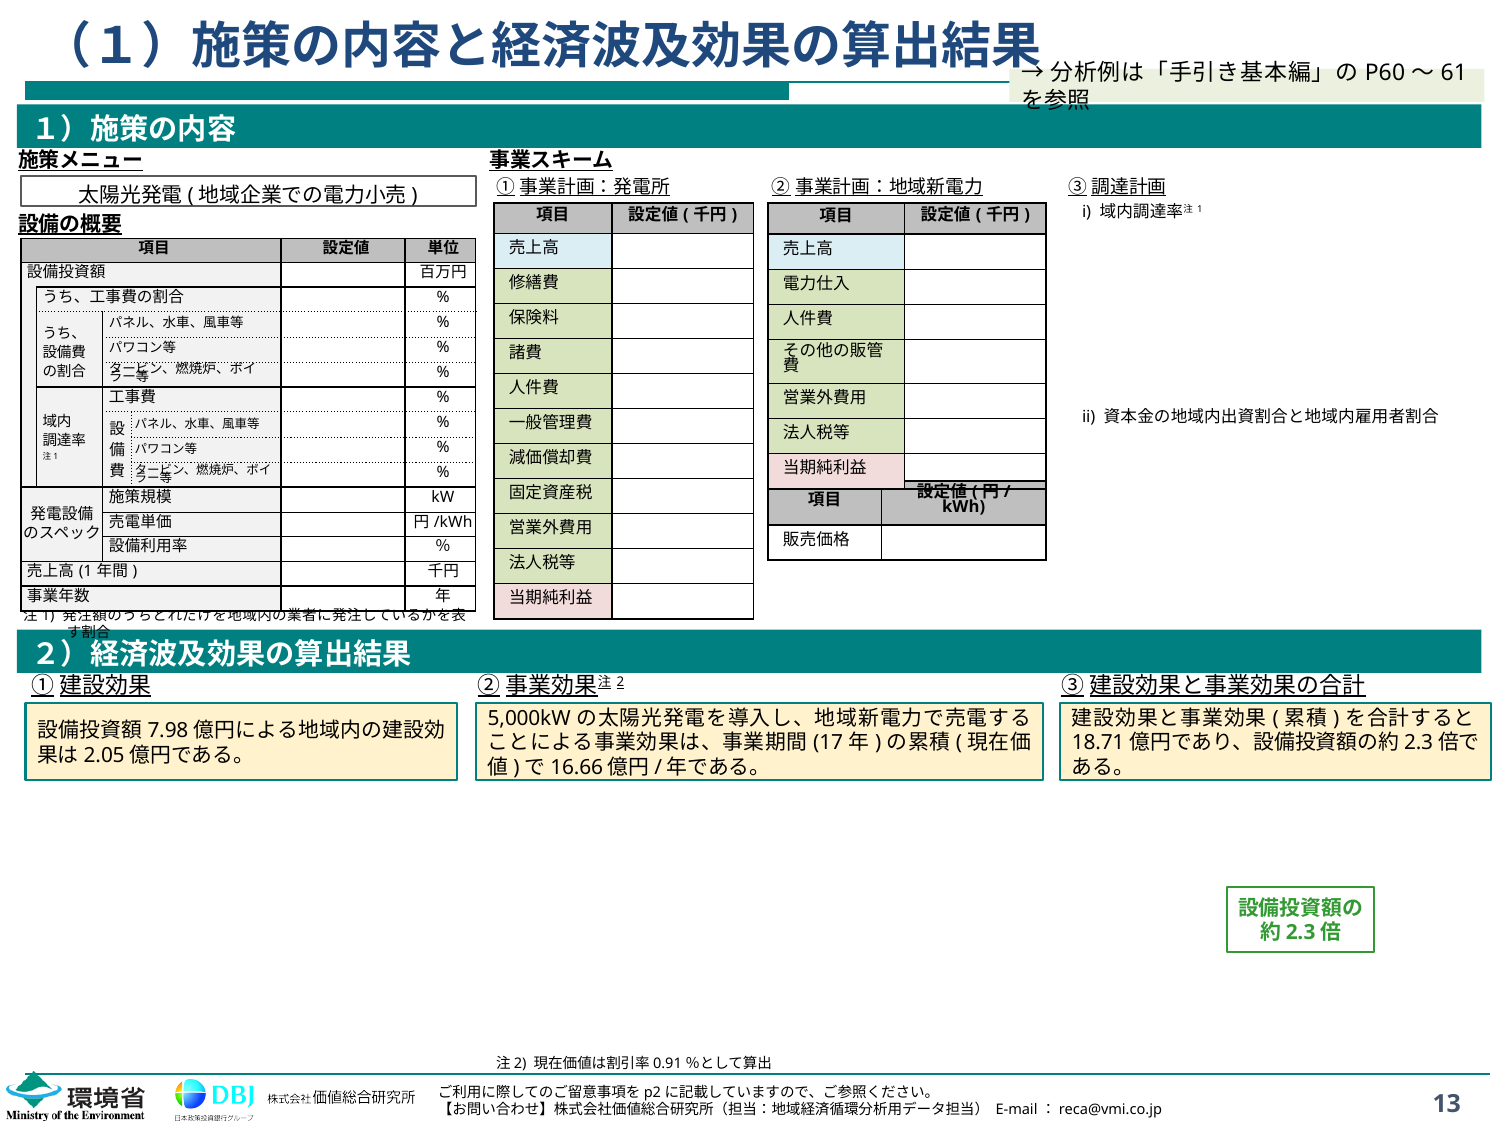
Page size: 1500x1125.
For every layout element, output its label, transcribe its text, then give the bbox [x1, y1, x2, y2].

table_cell [282, 562, 404, 585]
table_cell うち、工事費の割合 [37, 288, 280, 312]
table_cell タービン、燃焼炉、ボイラー等 [132, 462, 280, 486]
table_cell 減価償却費 [495, 444, 611, 478]
table_cell [905, 270, 1045, 304]
table_cell 円/kWh [406, 513, 475, 536]
table_cell 販売価格 [769, 526, 881, 559]
text_box ２）経済波及効果の算出結果 [16, 629, 1482, 673]
table_cell 百万円 [406, 263, 475, 286]
table_cell [613, 584, 753, 618]
table_cell 諸費 [495, 339, 611, 373]
text_box ③調達計画 [1068, 174, 1246, 198]
text_box 太陽光発電(地域企業での電力小売) [20, 176, 476, 206]
text_box ①建設効果 [16, 673, 407, 706]
text_box 建設効果と事業効果(累積)を合計すると18.71億円であり、設備投資額の約2.3倍である。 [1060, 703, 1492, 780]
table_cell [282, 488, 404, 512]
text_box 注2) 現在価値は割引率0.91％として算出 [496, 1055, 1028, 1072]
table_cell % [406, 437, 475, 462]
table_cell 設備費 [103, 412, 132, 486]
table_header 単位 [406, 239, 475, 262]
table_cell [905, 384, 1045, 418]
table_cell % [406, 412, 475, 437]
table_cell [282, 412, 404, 437]
table_header 項目 [495, 204, 611, 233]
table_cell パネル、水車、風車等 [132, 412, 280, 437]
table_cell [282, 388, 404, 412]
table_cell うち、 設備費 の割合 [37, 312, 102, 386]
table_cell パワコン等 [103, 337, 280, 362]
table_cell % [406, 288, 475, 312]
text_box ②事業効果注2 [462, 673, 853, 706]
picture [2, 1071, 148, 1125]
table_cell 固定資産税 [495, 479, 611, 513]
table_cell [282, 462, 404, 486]
text_box ii) 資本金の地域内出資割合と地域内雇用者割合 [1082, 406, 1474, 427]
table_header 項目 [769, 490, 881, 524]
table_cell タービン、燃焼炉、ボイラー等 [103, 362, 280, 386]
table_cell [905, 340, 1045, 383]
table_cell 売上高(1年間) [22, 562, 280, 585]
table_cell 売上高 [495, 234, 611, 268]
table_header 設定値(円/kWh) [882, 490, 1045, 524]
table_cell [282, 337, 404, 362]
table_cell 人件費 [495, 374, 611, 408]
table_header 設定値(千円) [613, 204, 753, 233]
table_cell ％ [406, 537, 475, 561]
table_cell 当期純利益 [769, 454, 904, 488]
table_cell [613, 269, 753, 303]
text_box i) 域内調達率注1 [1082, 200, 1230, 221]
table_cell 千円 [406, 562, 475, 585]
table_cell [282, 437, 404, 462]
table_cell % [406, 388, 475, 412]
text_box 5,000kWの太陽光発電を導入し、地域新電力で売電することによる事業効果は、事業期間(17年)の累積(現在価値)で16.66億円/年である。 [475, 703, 1043, 780]
title （１）施策の内容と経済波及効果の算出結果 [25, 0, 1355, 82]
table_cell 保険料 [495, 304, 611, 338]
table_cell % [406, 362, 475, 386]
table_cell [282, 263, 404, 286]
table_cell [613, 444, 753, 478]
table_cell % [406, 462, 475, 486]
text_box 施策メニュー [18, 148, 166, 173]
table_cell [282, 288, 404, 312]
table_cell [882, 526, 1045, 559]
table_cell [613, 514, 753, 548]
table_cell 当期純利益 [495, 584, 611, 618]
table_cell [282, 513, 404, 536]
table_cell 設備投資額 [22, 263, 280, 287]
table_header 項目 [22, 239, 280, 262]
table_cell 人件費 [769, 305, 904, 339]
table_cell [282, 362, 404, 386]
table_cell [282, 312, 404, 337]
table_cell その他の販管費 [769, 340, 904, 383]
table_cell % [406, 312, 475, 337]
table_cell [22, 287, 36, 486]
table_cell 設備利用率 [103, 537, 280, 561]
text_box １）施策の内容 [16, 104, 1482, 148]
table_cell [613, 479, 753, 513]
table_cell [905, 235, 1045, 269]
table_header 項目 [769, 204, 904, 233]
table_cell [613, 409, 753, 443]
table_cell 施策規模 [103, 488, 280, 512]
table_cell [613, 339, 753, 373]
table_cell [282, 587, 404, 610]
table_cell 法人税等 [495, 549, 611, 583]
text_box 設備投資額7.98億円による地域内の建設効果は2.05億円である。 [25, 703, 457, 780]
text_box 注1) 発注額のうちどれだけを地域内の業者に発注しているかを表す割合 [23, 612, 467, 640]
table_cell 年 [406, 587, 475, 610]
table_cell 売上高 [769, 235, 904, 269]
table_cell kW [406, 488, 475, 512]
text_box 設備の概要 [18, 210, 196, 236]
table_header 設定値 [282, 239, 404, 262]
table_cell 事業年数 [22, 587, 280, 610]
table_cell [613, 234, 753, 268]
table_cell [905, 419, 1045, 453]
table_cell % [406, 337, 475, 362]
text_box ②事業計画：地域新電力 [771, 174, 1038, 198]
picture [171, 1075, 419, 1125]
text_box ③建設効果と事業効果の合計 [1046, 673, 1437, 706]
table_cell 営業外費用 [769, 384, 904, 418]
text_box 事業スキーム [489, 148, 637, 173]
table_cell パワコン等 [132, 437, 280, 462]
table_cell 発電設備 のスペック [22, 488, 102, 561]
text_box 設備投資額の約2.3倍 [1226, 886, 1375, 952]
table_cell [613, 374, 753, 408]
table_cell 営業外費用 [495, 514, 611, 548]
table_cell 修繕費 [495, 269, 611, 303]
table_cell [613, 304, 753, 338]
slide_number 13 [1393, 1079, 1500, 1122]
table_cell [905, 454, 1045, 488]
table_cell [905, 305, 1045, 339]
table_cell 一般管理費 [495, 409, 611, 443]
table_header 設定値(千円) [905, 204, 1045, 233]
table_cell 売電単価 [103, 513, 280, 536]
table_cell 工事費 [103, 388, 280, 412]
table_cell 法人税等 [769, 419, 904, 453]
table_cell [613, 549, 753, 583]
table_cell [282, 537, 404, 561]
table_cell 電力仕入 [769, 270, 904, 304]
table_cell 域内 調達率 注1 [37, 388, 102, 486]
text_box →分析例は「手引き基本編」のP60～61を参照 [1009, 68, 1485, 102]
text_box ①事業計画：発電所 [496, 174, 733, 198]
table_cell パネル、水車、風車等 [103, 312, 280, 337]
